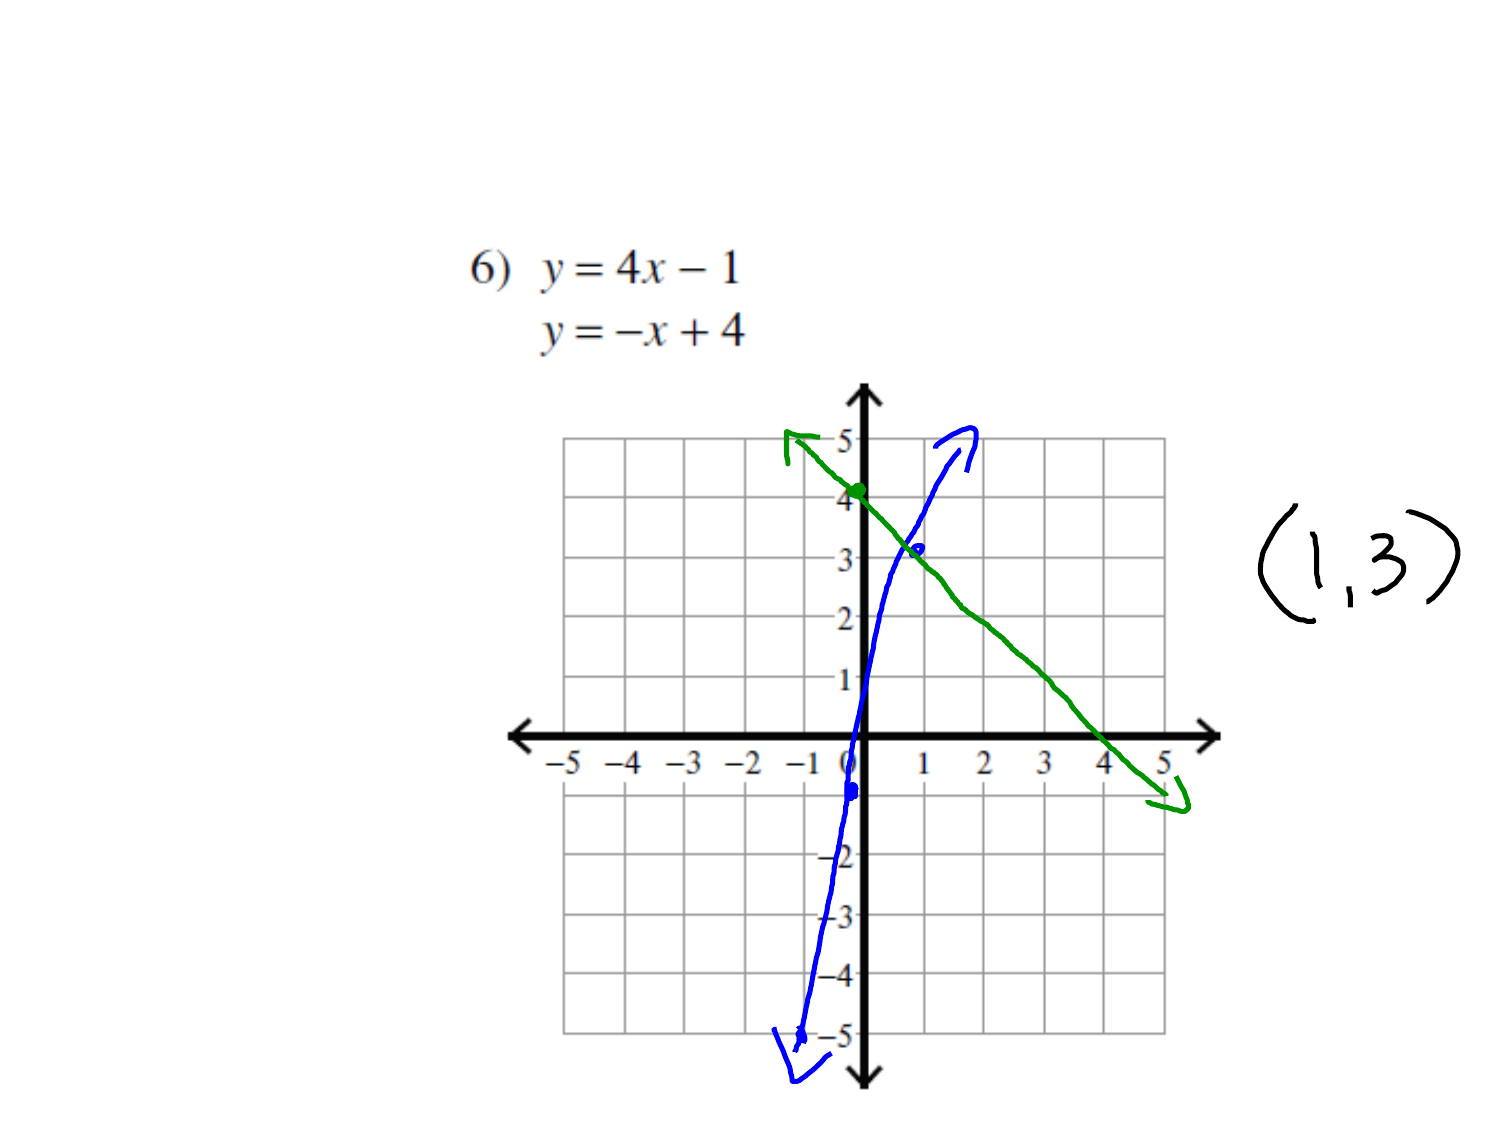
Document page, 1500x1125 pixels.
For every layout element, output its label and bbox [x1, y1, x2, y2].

picture [459, 241, 1237, 1098]
text_box [1260, 503, 1459, 622]
